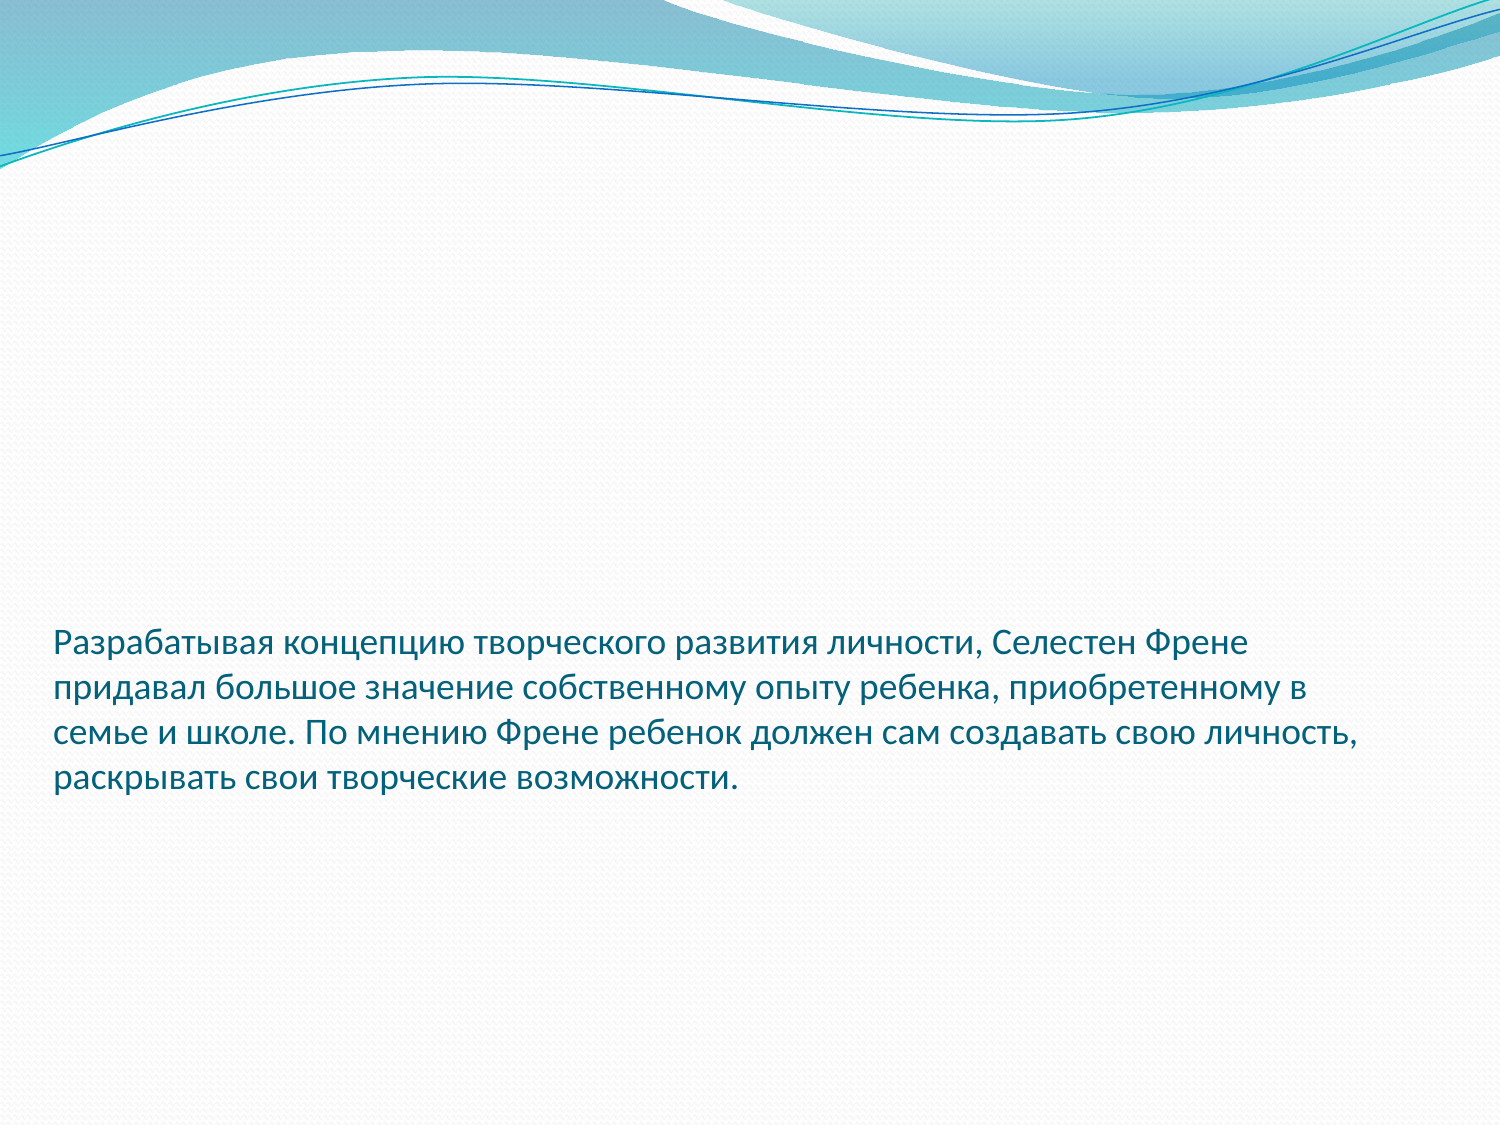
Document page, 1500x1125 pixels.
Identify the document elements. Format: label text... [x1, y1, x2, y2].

title Разрабатывая концепцию творческого развития личности, Селестен Френе придавал большое значение собственному опыту ребенка, приобретенному в семье и школе. По мнению Френе ребенок должен сам создавать свою личность, раскрывать свои творческие возможности. [53, 609, 1404, 798]
